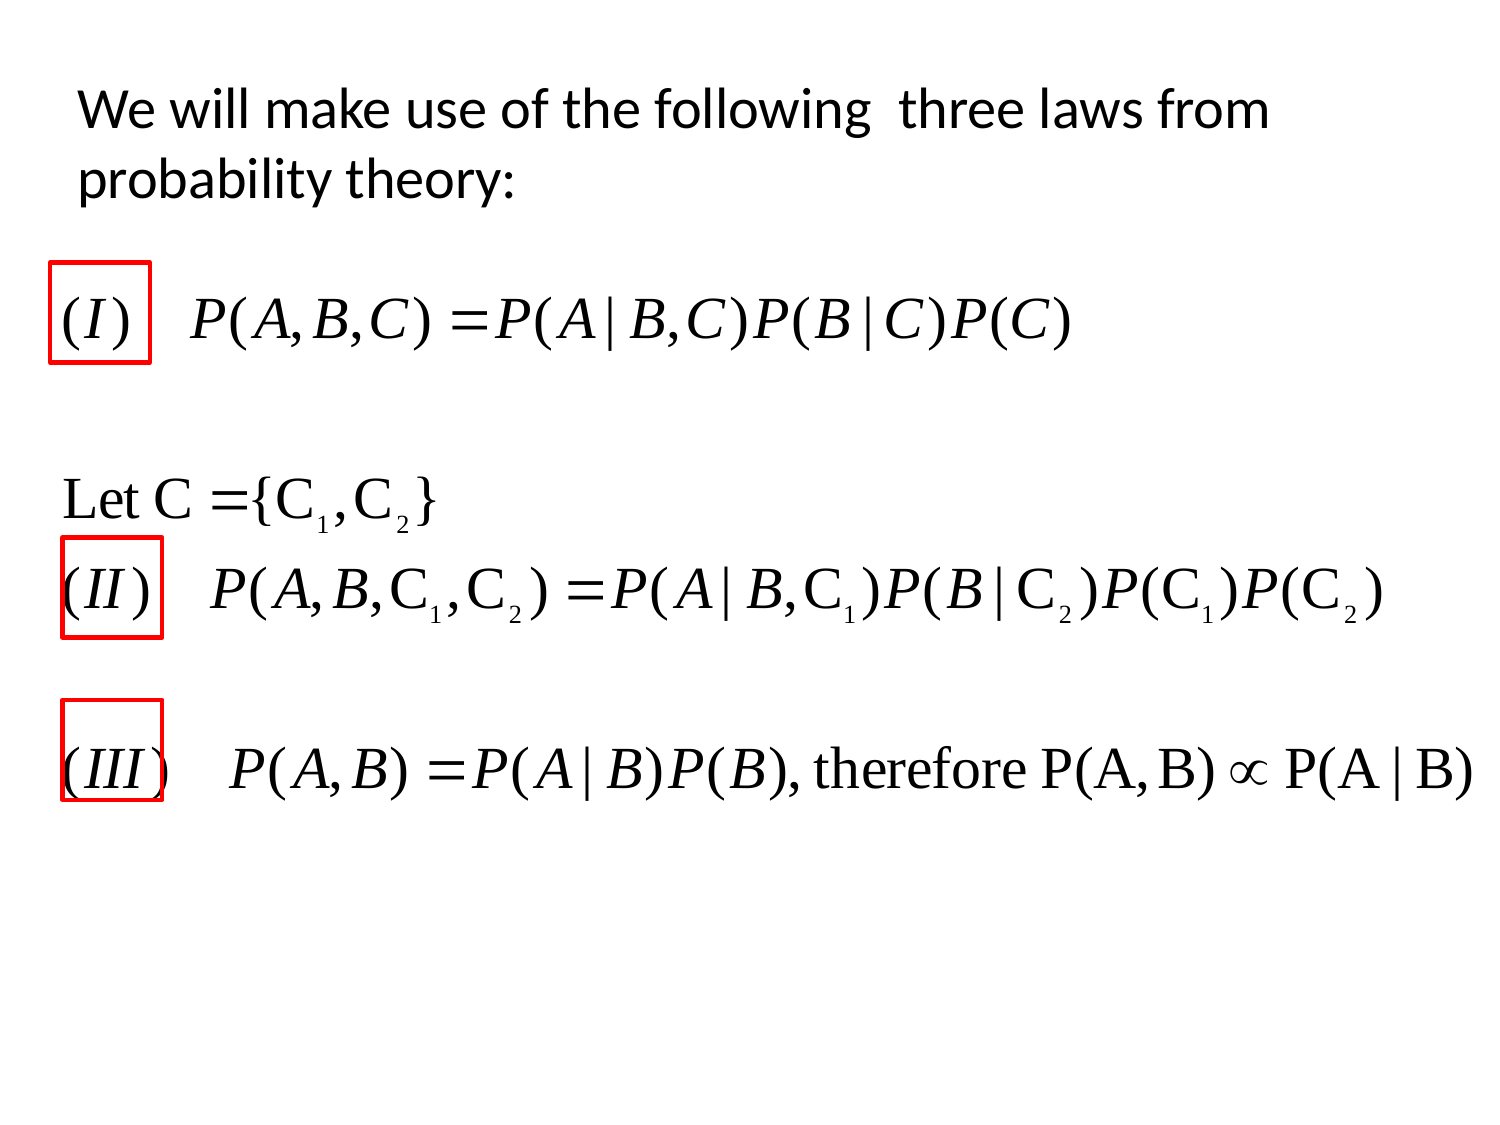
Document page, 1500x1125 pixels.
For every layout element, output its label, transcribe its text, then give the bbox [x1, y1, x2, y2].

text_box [55, 287, 1500, 901]
list We will make use of the following three laws from probability theory: [62, 62, 1413, 285]
text_box [48, 260, 152, 365]
